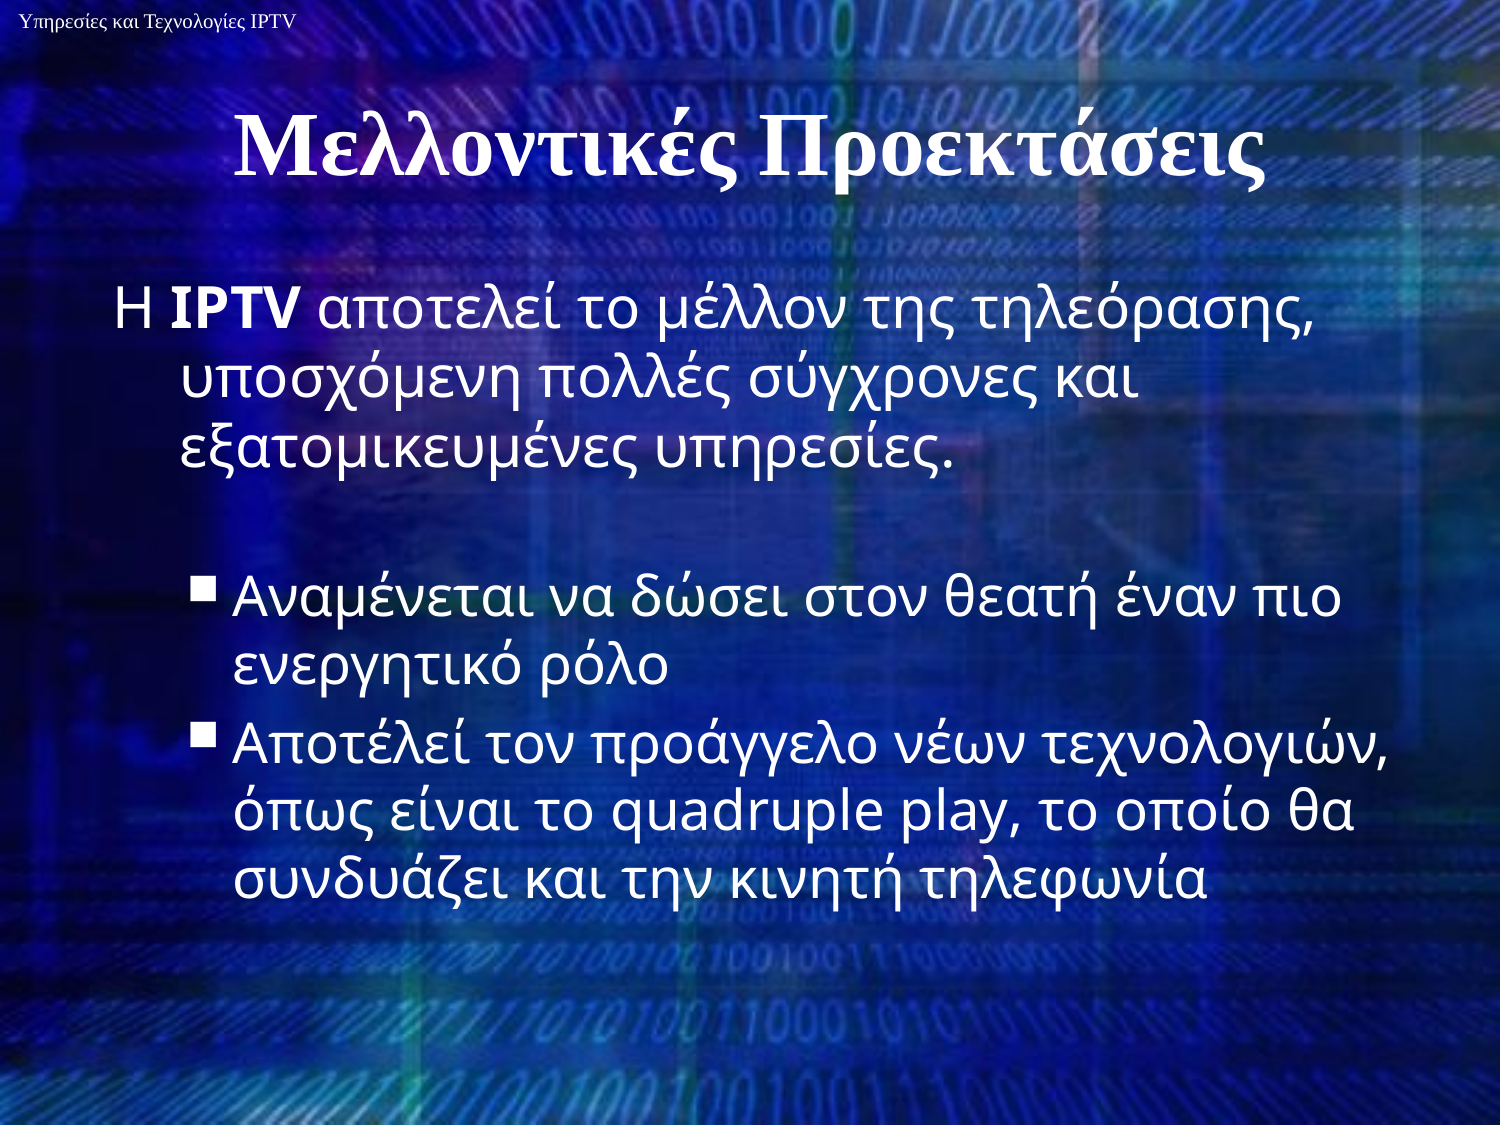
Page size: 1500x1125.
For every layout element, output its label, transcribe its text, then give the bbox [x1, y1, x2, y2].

title Μελλοντικές Προεκτάσεις [75, 45, 1425, 233]
picture [0, 0, 1500, 1125]
list Η IPTV αποτελεί το μέλλον της τηλεόρασης, υποσχόμενη πολλές σύγχρονες και εξατομικευμένες υπηρεσίες. Αναμένεται να δώσει στον θεατή έναν πιο ενεργητικό ρόλο Αποτέλεί τον προάγγελο νέων τεχνολογιών, όπως είναι το quadruple play, το οποίο θα συνδυάζει και την κινητή τηλεφωνία [75, 262, 1425, 1035]
text_box Υπηρεσίες και Τεχνολογίες IPTV [3, 0, 312, 41]
